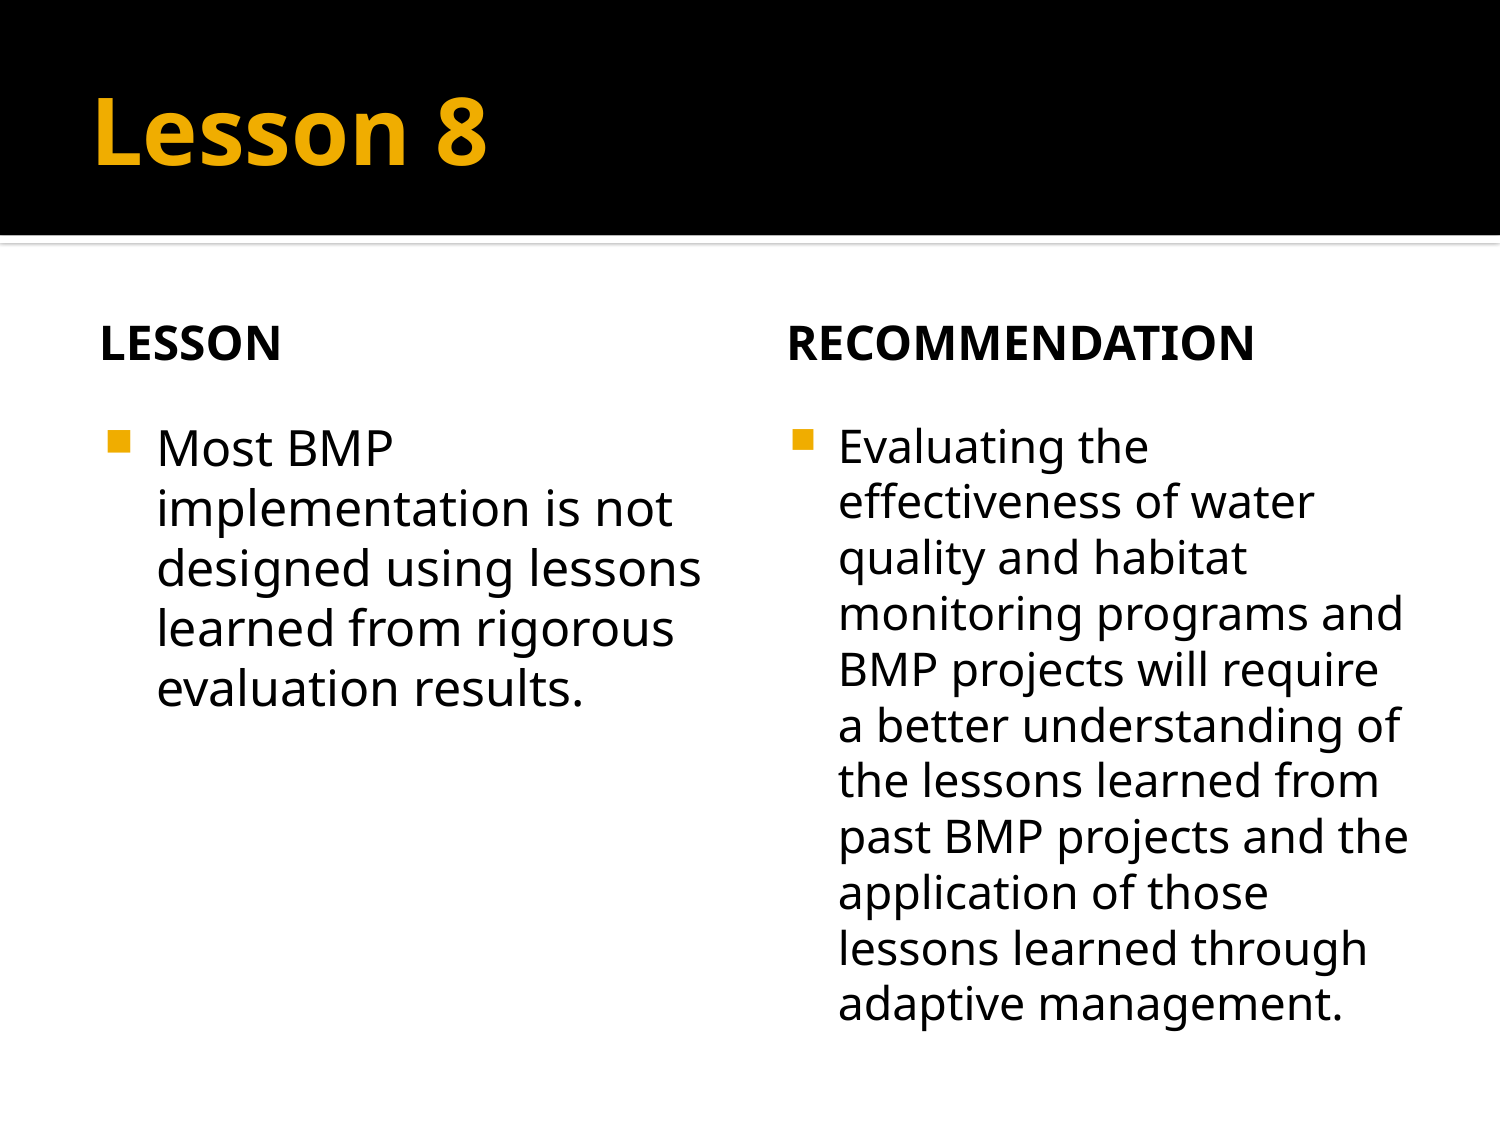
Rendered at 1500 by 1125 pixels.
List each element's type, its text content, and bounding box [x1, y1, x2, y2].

list Recommendation [761, 278, 1425, 396]
list Lesson [75, 278, 738, 396]
list Most BMP implementation is not designed using lessons learned from rigorous evaluation results. [75, 401, 738, 1050]
list Evaluating the effectiveness of water quality and habitat monitoring programs and BMP projects will require a better understanding of the lessons learned from past BMP projects and the application of those lessons learned through adaptive management. [761, 401, 1425, 1050]
title Lesson 8 [75, 24, 1425, 231]
